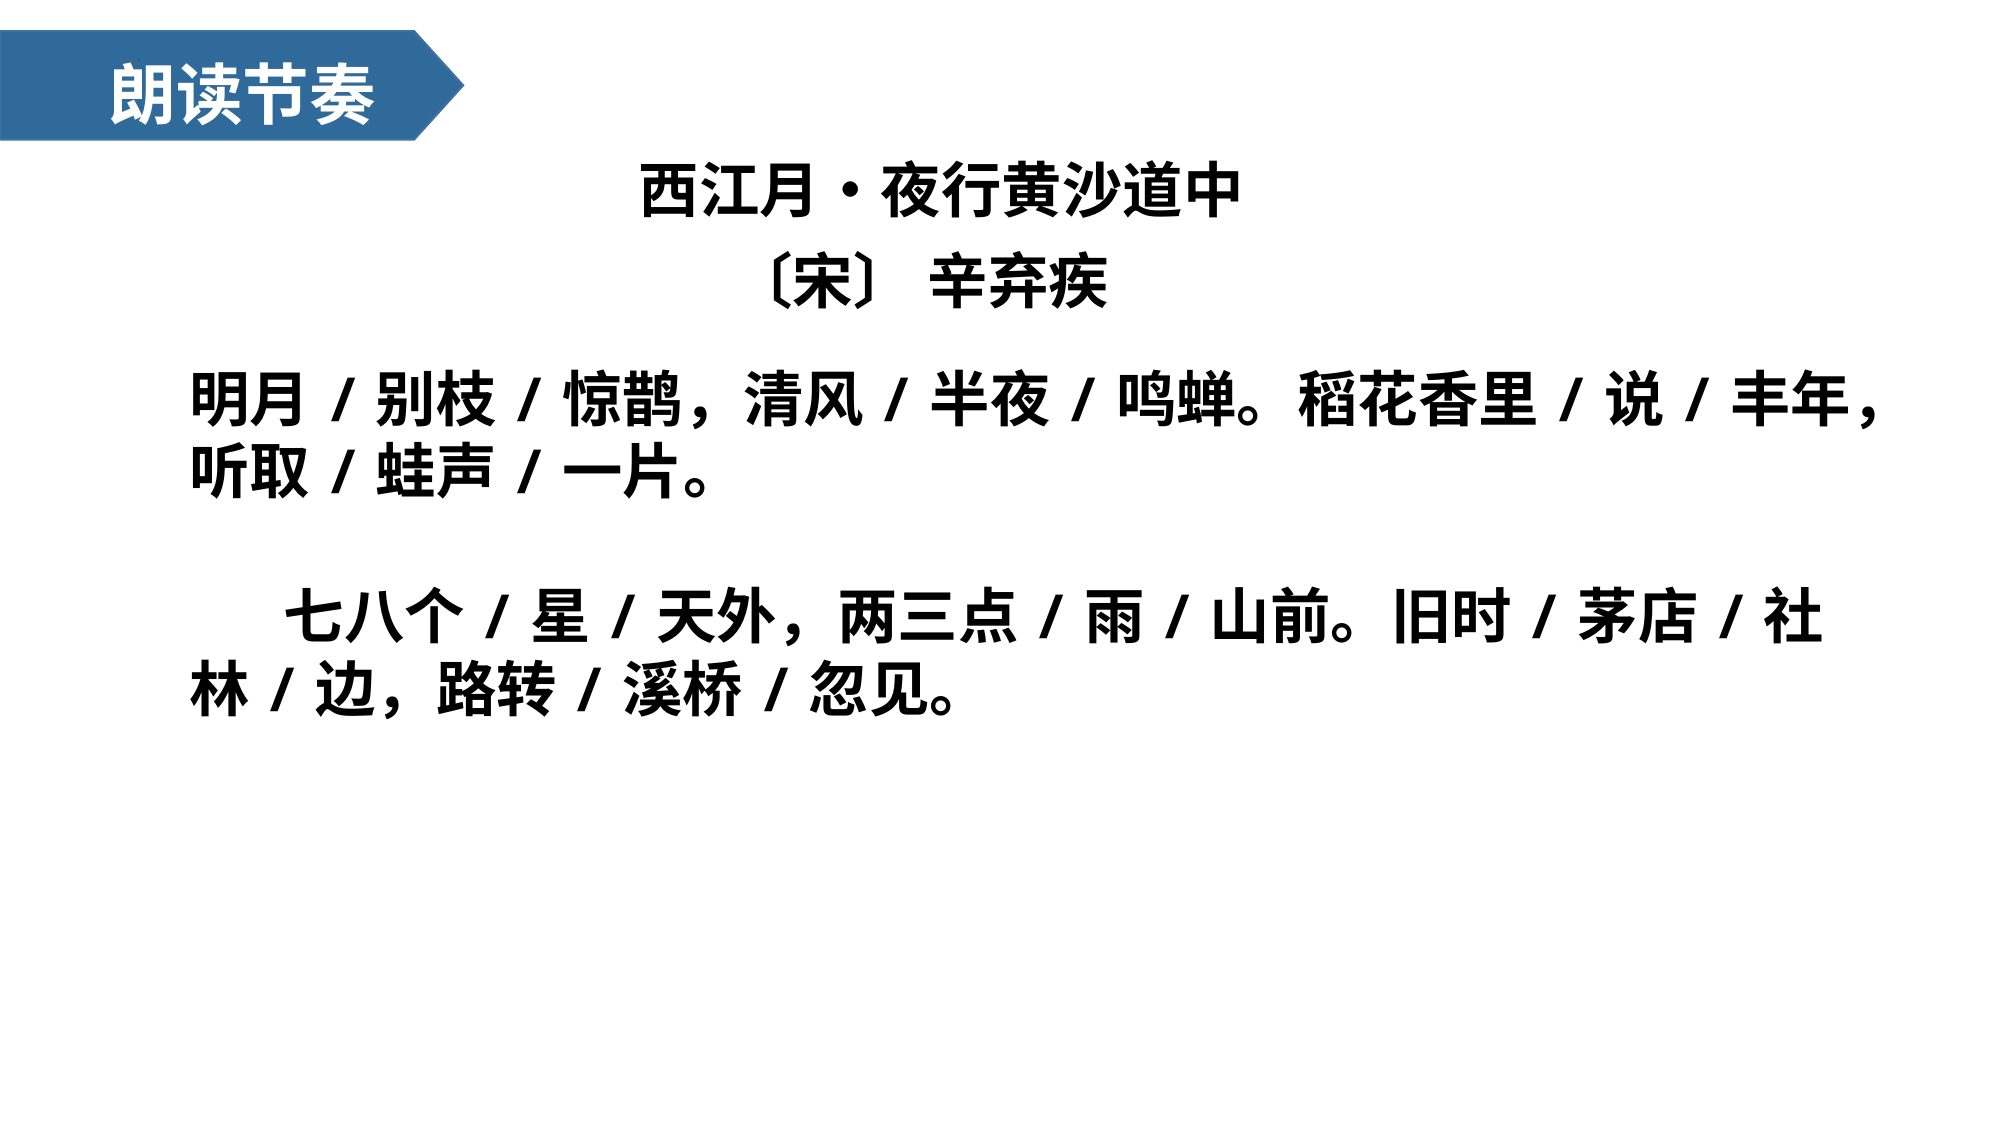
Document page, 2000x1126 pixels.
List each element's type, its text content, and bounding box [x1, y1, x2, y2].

text_box 西江月•夜行黄沙道中 [621, 143, 1262, 234]
text_box 〔宋〕 辛弃疾 [714, 233, 1128, 325]
text_box 朗读节奏 [91, 44, 395, 143]
text_box 明月/别枝/惊鹊，清风/半夜/鸣蝉。稻花香里/说/丰年，听取/蛙声/一片。 七八个/星/天外，两三点/雨/山前。旧时/茅店/社林/边，路转/溪桥/忽见。 [171, 279, 1886, 733]
